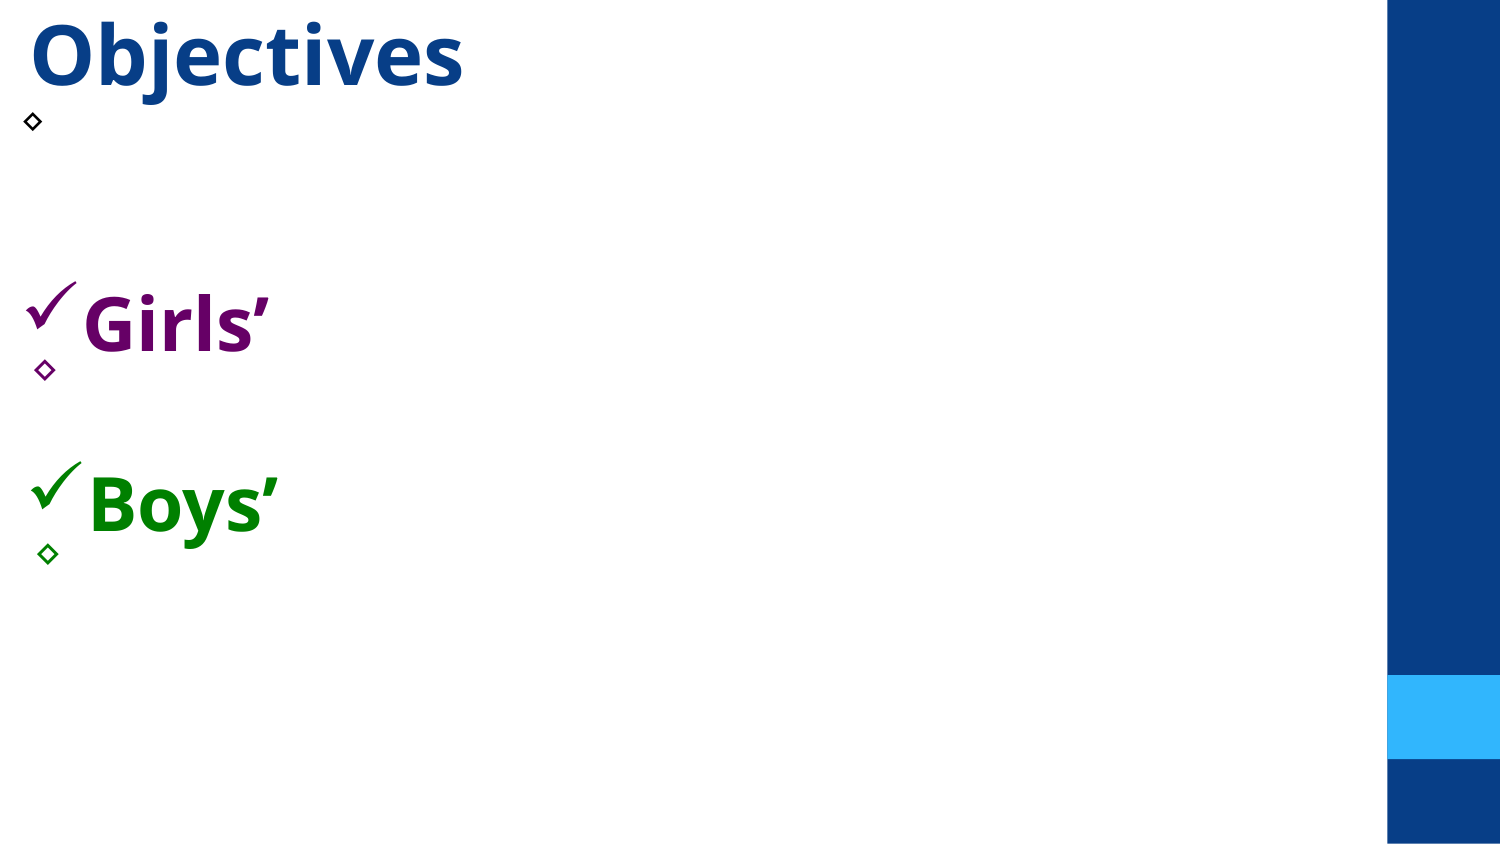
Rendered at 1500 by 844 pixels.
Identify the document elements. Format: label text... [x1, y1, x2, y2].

text_box Girls’ [5, 268, 321, 374]
text_box [5, 101, 1386, 151]
text_box [18, 531, 1500, 587]
text_box [15, 347, 1437, 402]
text_box Objectives [14, 0, 466, 101]
text_box Boys’ [10, 449, 339, 554]
